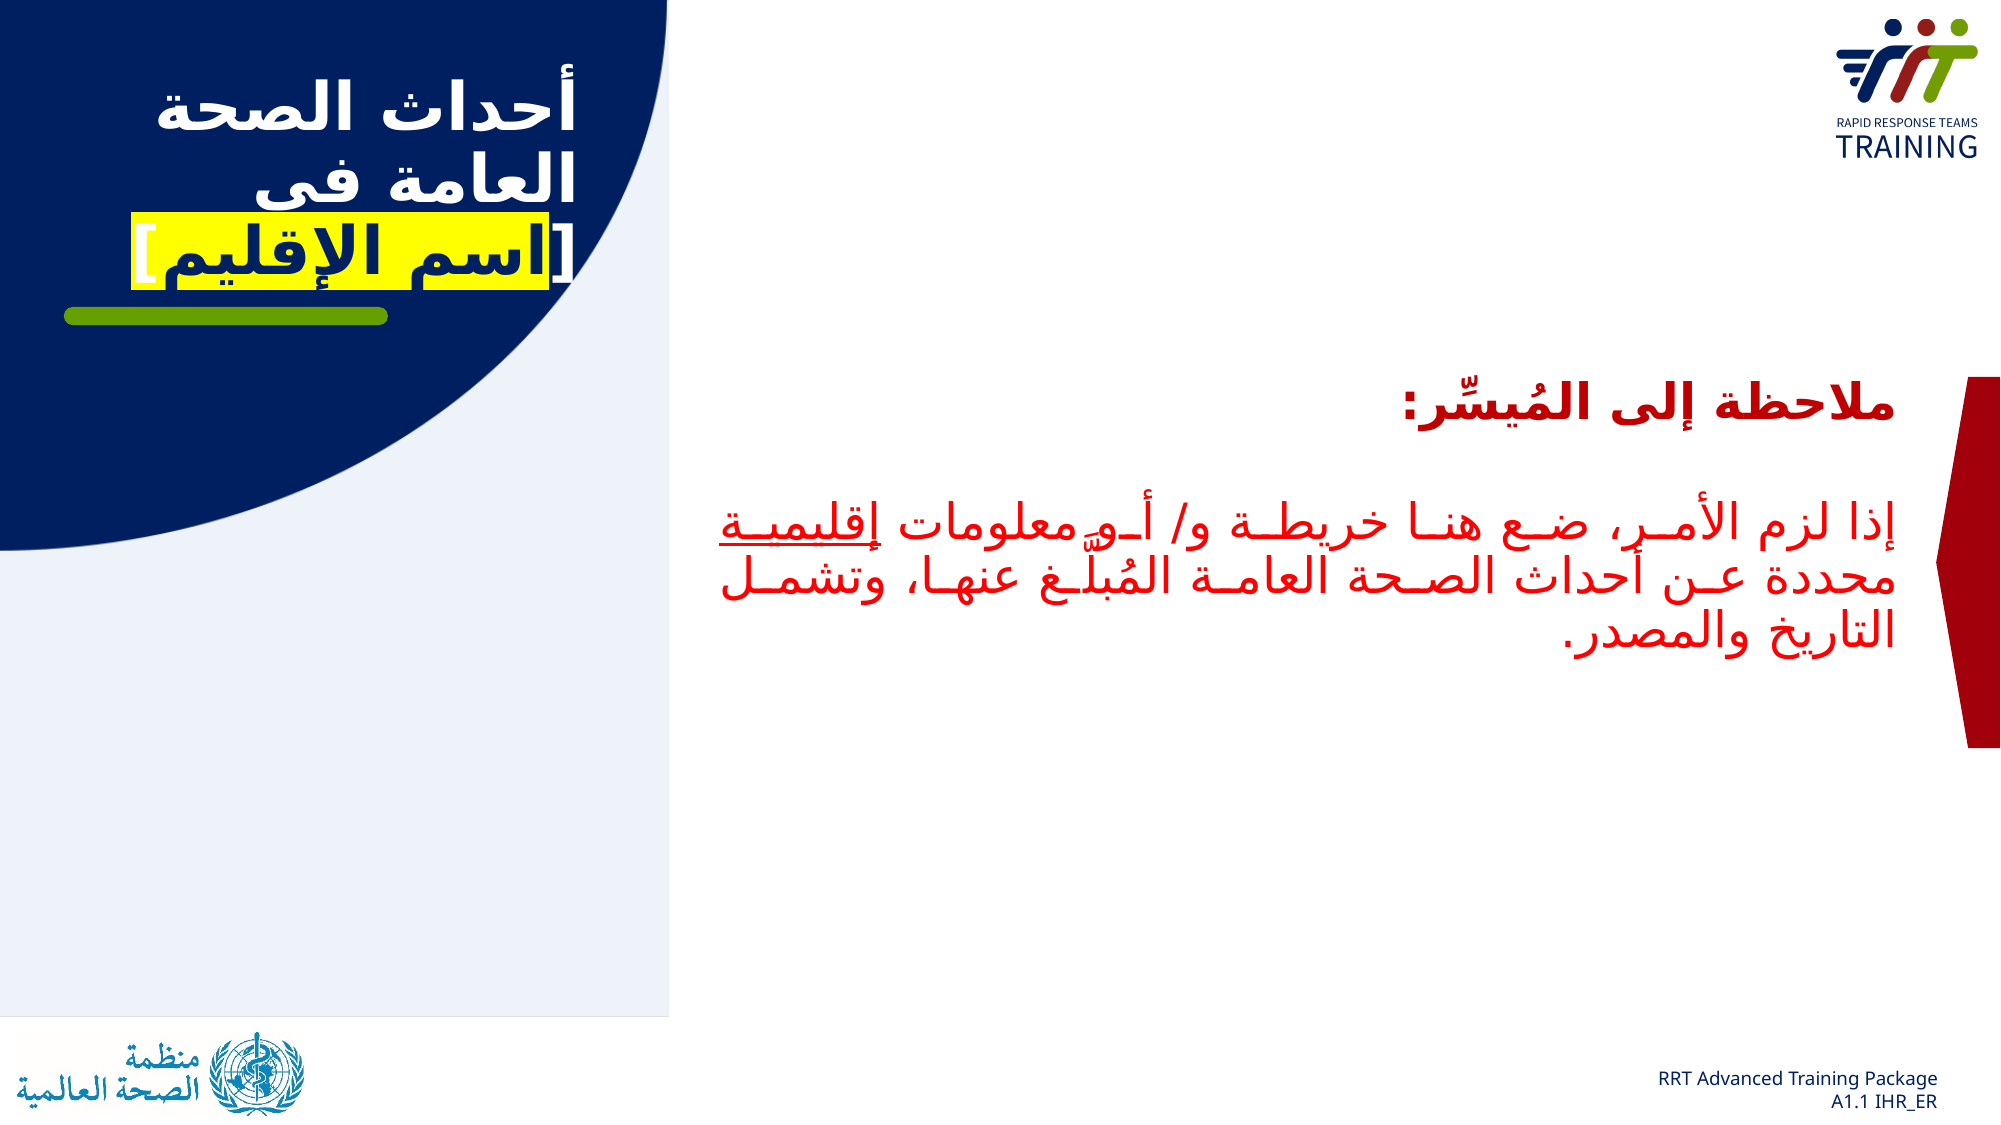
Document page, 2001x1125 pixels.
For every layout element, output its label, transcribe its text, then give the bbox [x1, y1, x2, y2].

picture [0, 0, 669, 1018]
text_box [63, 306, 388, 326]
picture [1835, 19, 1978, 167]
text_box ملاحظة إلى المُيسِّر: إذا لزم الأمر، ضع هنا خريطة و/ أو معلومات إقليمية محددة عن أحداث الصحة العامة المُبلَّغ عنها، وتشمل التاريخ والمصدر. [711, 368, 1906, 720]
text_box أحداث الصحة العامة في [اسم الإقليم] [63, 64, 587, 297]
picture [17, 1032, 304, 1116]
